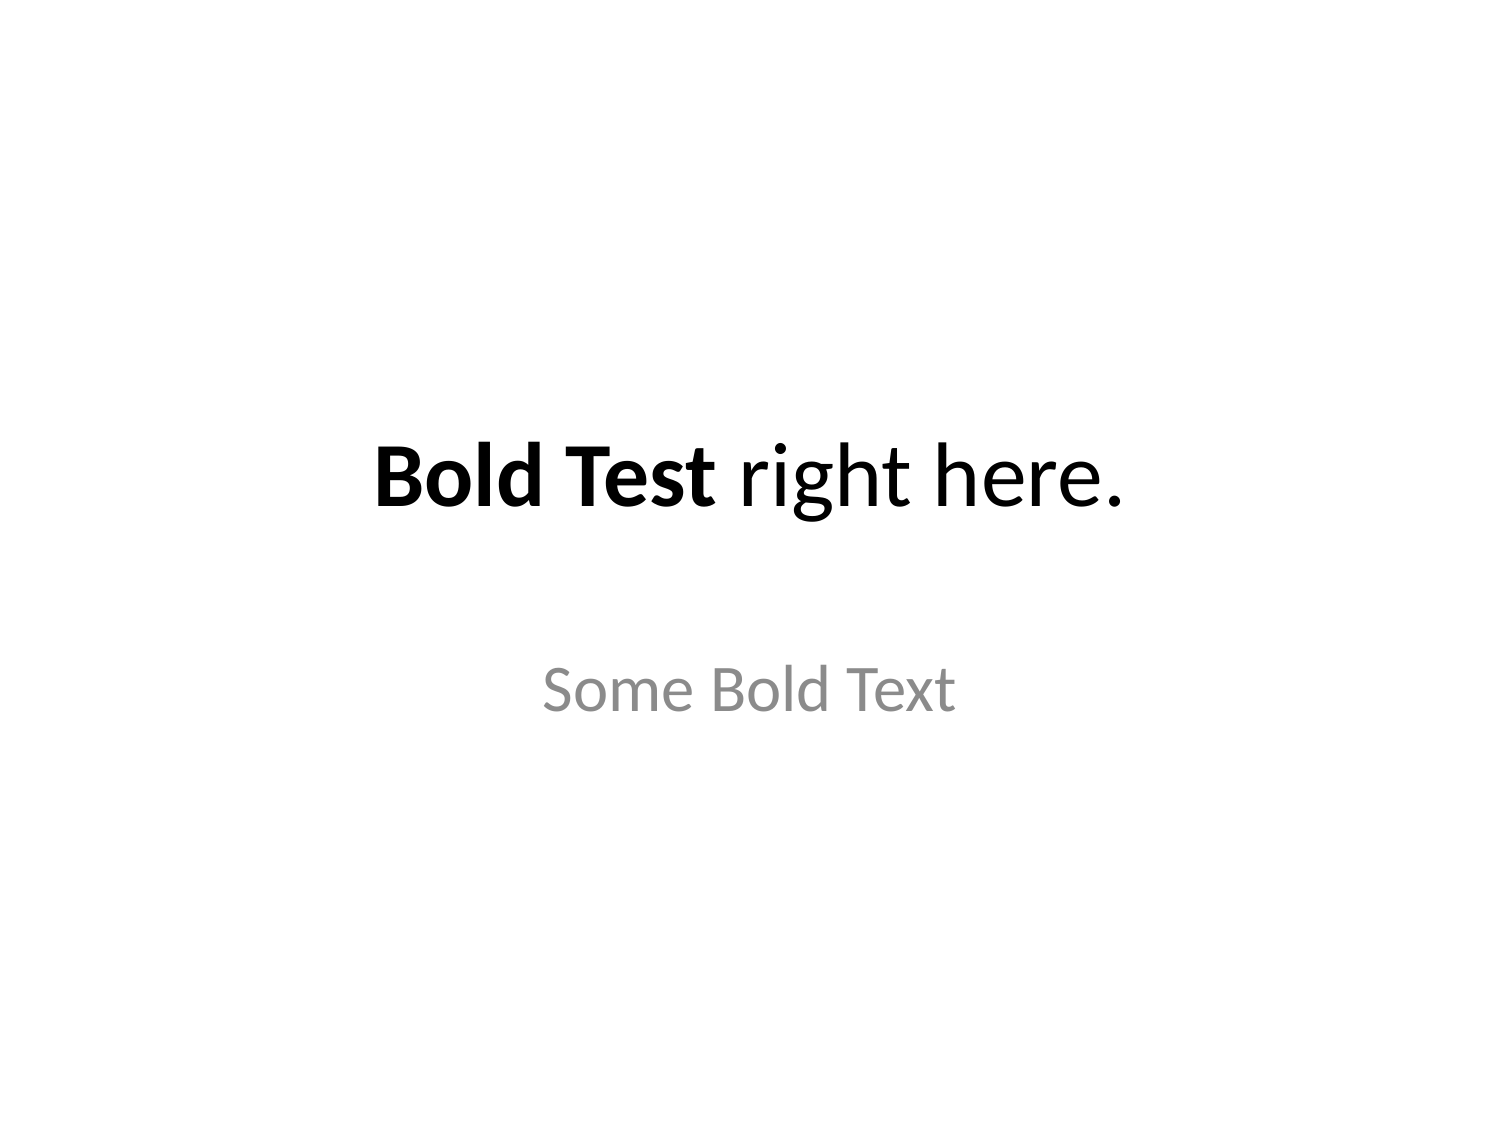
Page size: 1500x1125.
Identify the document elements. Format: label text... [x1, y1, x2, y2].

subtitle Some Bold Text [225, 637, 1275, 925]
title Bold Test right here. [112, 349, 1388, 591]
